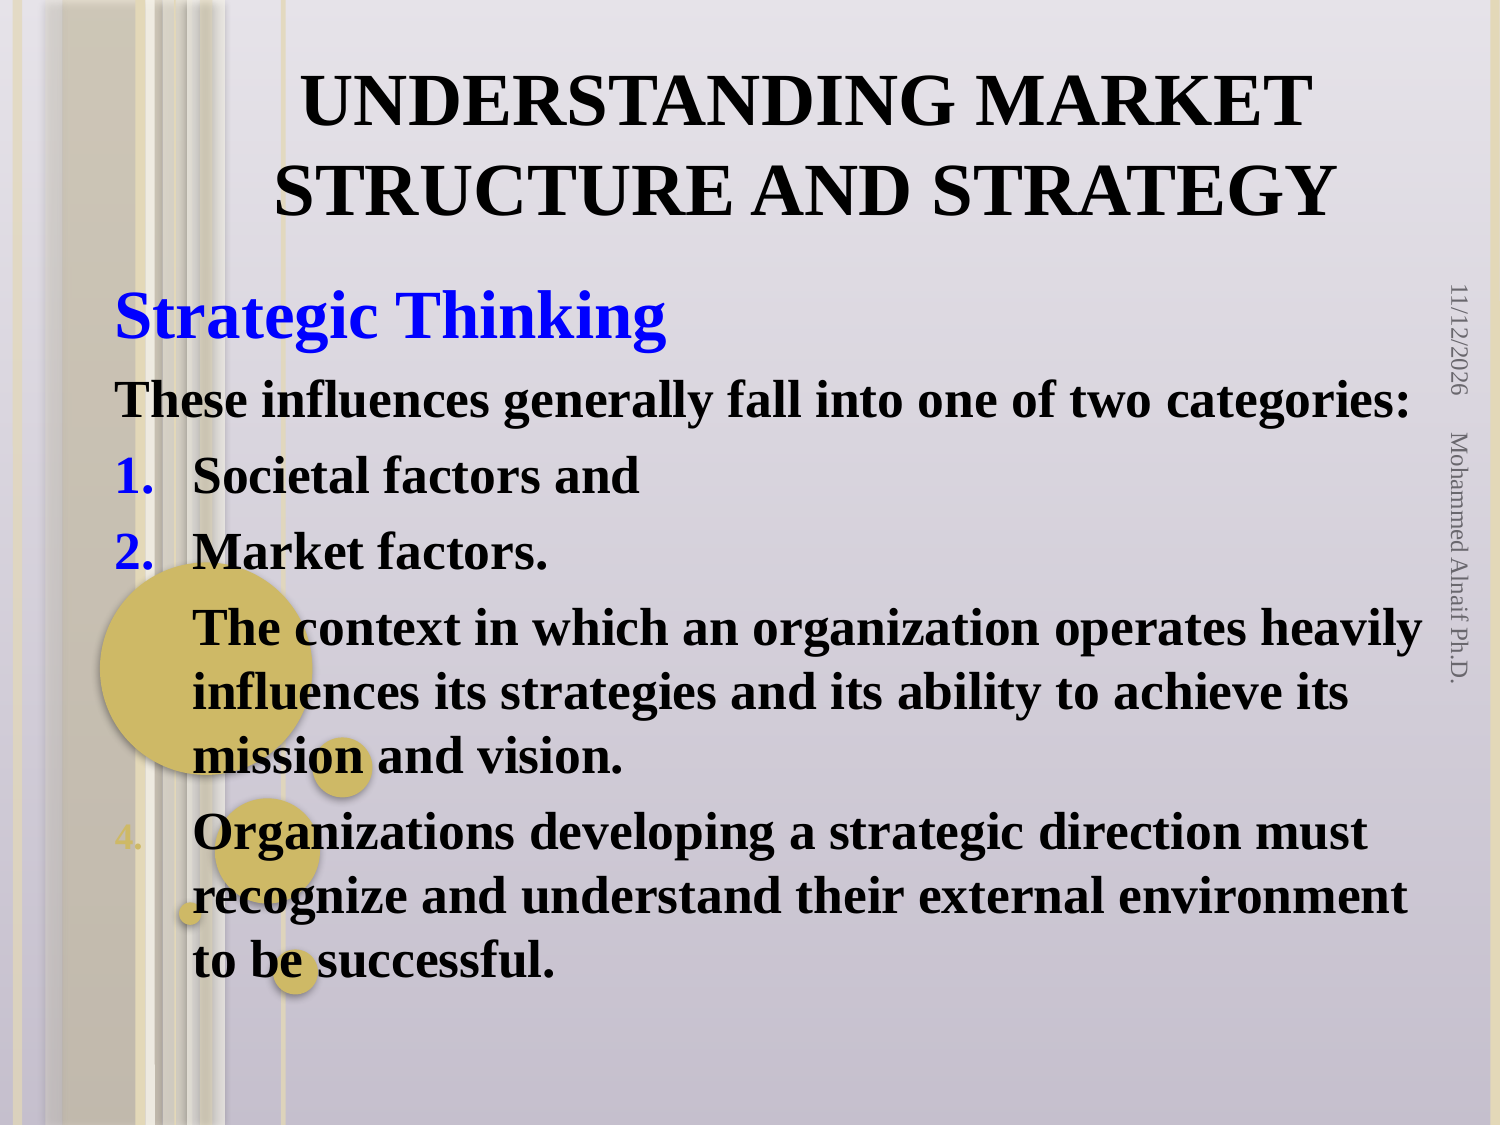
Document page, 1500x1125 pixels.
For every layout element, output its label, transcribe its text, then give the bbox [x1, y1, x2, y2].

footer Mohammed Alnaif Ph.D. [1429, 417, 1493, 1018]
subtitle Strategic Thinking These influences generally fall into one of two categories: Societal factors and Market factors. The context in which an organization operates heavily influences its strategies and its ability to achieve its mission and vision. Organizations developing a strategic direction must recognize and understand their external environment to be successful. [99, 262, 1440, 1063]
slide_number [1430, 36, 1493, 412]
title Understanding Market Structure and Strategy [162, 37, 1430, 238]
